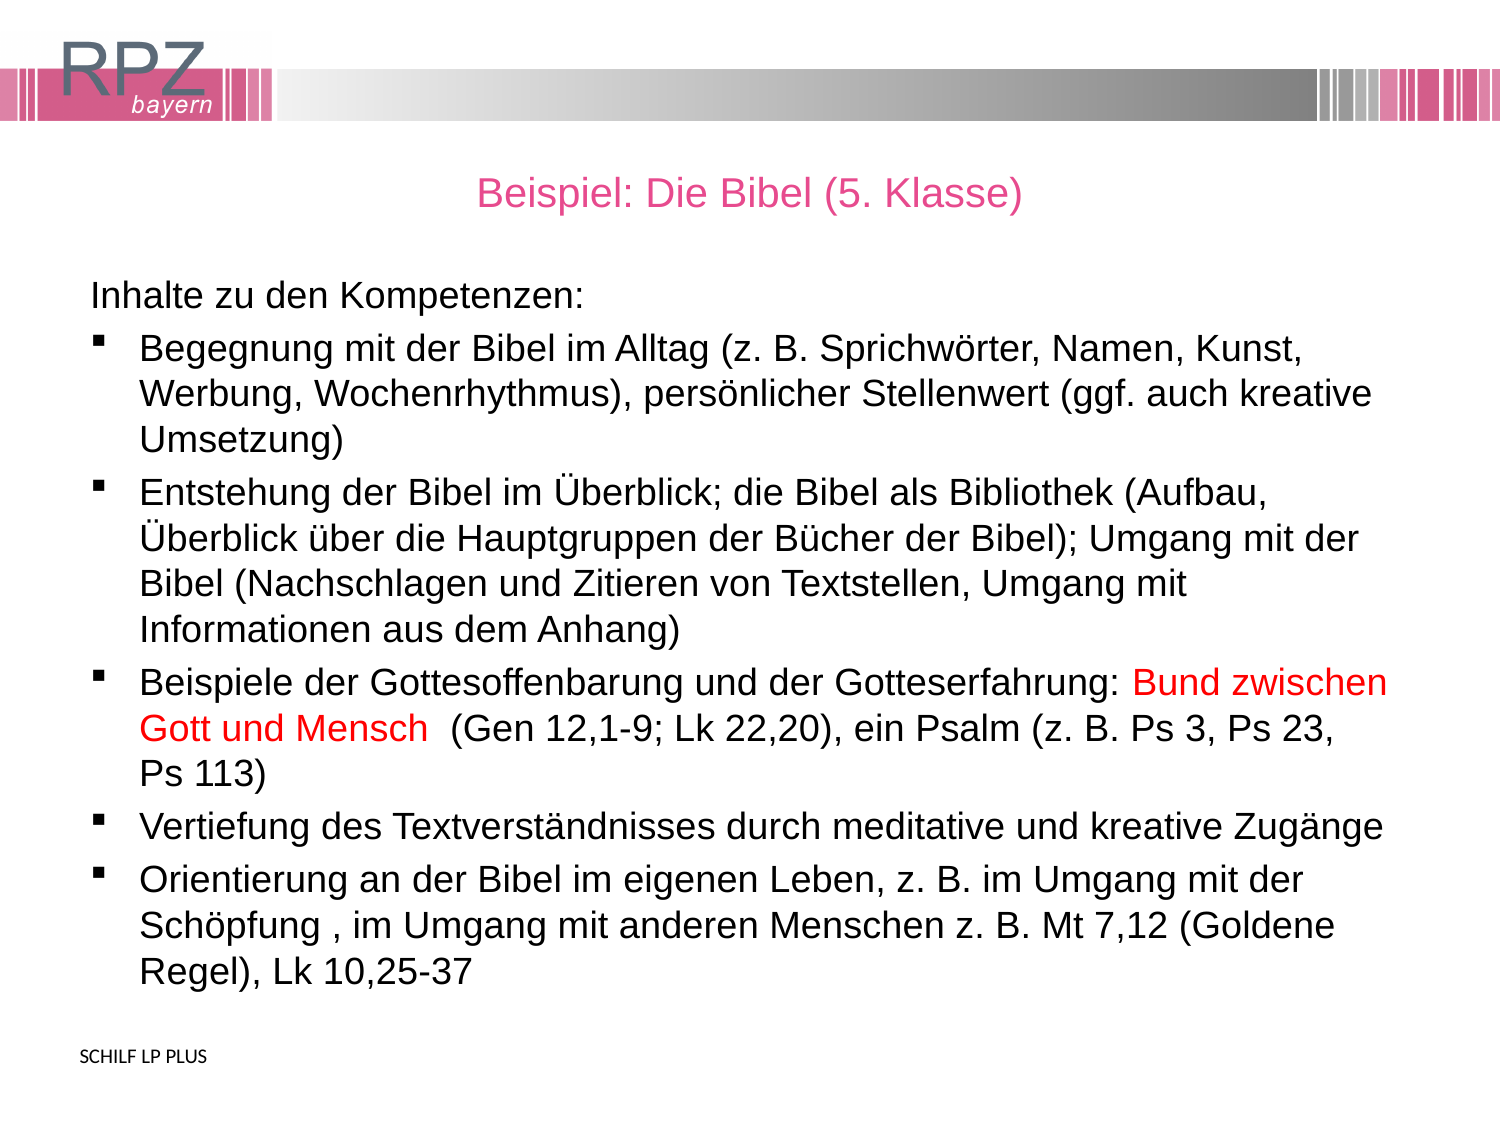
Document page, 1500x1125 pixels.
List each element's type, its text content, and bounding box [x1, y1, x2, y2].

picture [1380, 69, 1439, 121]
list Inhalte zu den Kompetenzen: Begegnung mit der Bibel im Alltag (z. B. Sprichwörter, Namen, Kunst, Werbung, Wochenrhythmus), persönlicher Stellenwert (ggf. auch kreative Umsetzung) Entstehung der Bibel im Überblick; die Bibel als Bibliothek (Aufbau, Überblick über die Hauptgruppen der Bücher der Bibel); Umgang mit der Bibel (Nachschlagen und Zitieren von Textstellen, Umgang mit Informationen aus dem Anhang) Beispiele der Gottesoffenbarung und der Gotteserfahrung: Bund zwischen Gott und Mensch (Gen 12,1-9; Lk 22,20), ein Psalm (z. B. Ps 3, Ps 23, Ps 113) Vertiefung des Textverständnisses durch meditative und kreative Zugänge Orientierung an der Bibel im eigenen Leben, z. B. im Umgang mit der Schöpfung , im Umgang mit anderen Menschen z. B. Mt 7,12 (Goldene Regel), Lk 10,25-37 [75, 262, 1425, 1005]
picture [0, 31, 272, 121]
picture [1443, 69, 1500, 121]
title Beispiel: Die Bibel (5. Klasse) [75, 149, 1425, 233]
picture [1319, 69, 1379, 121]
